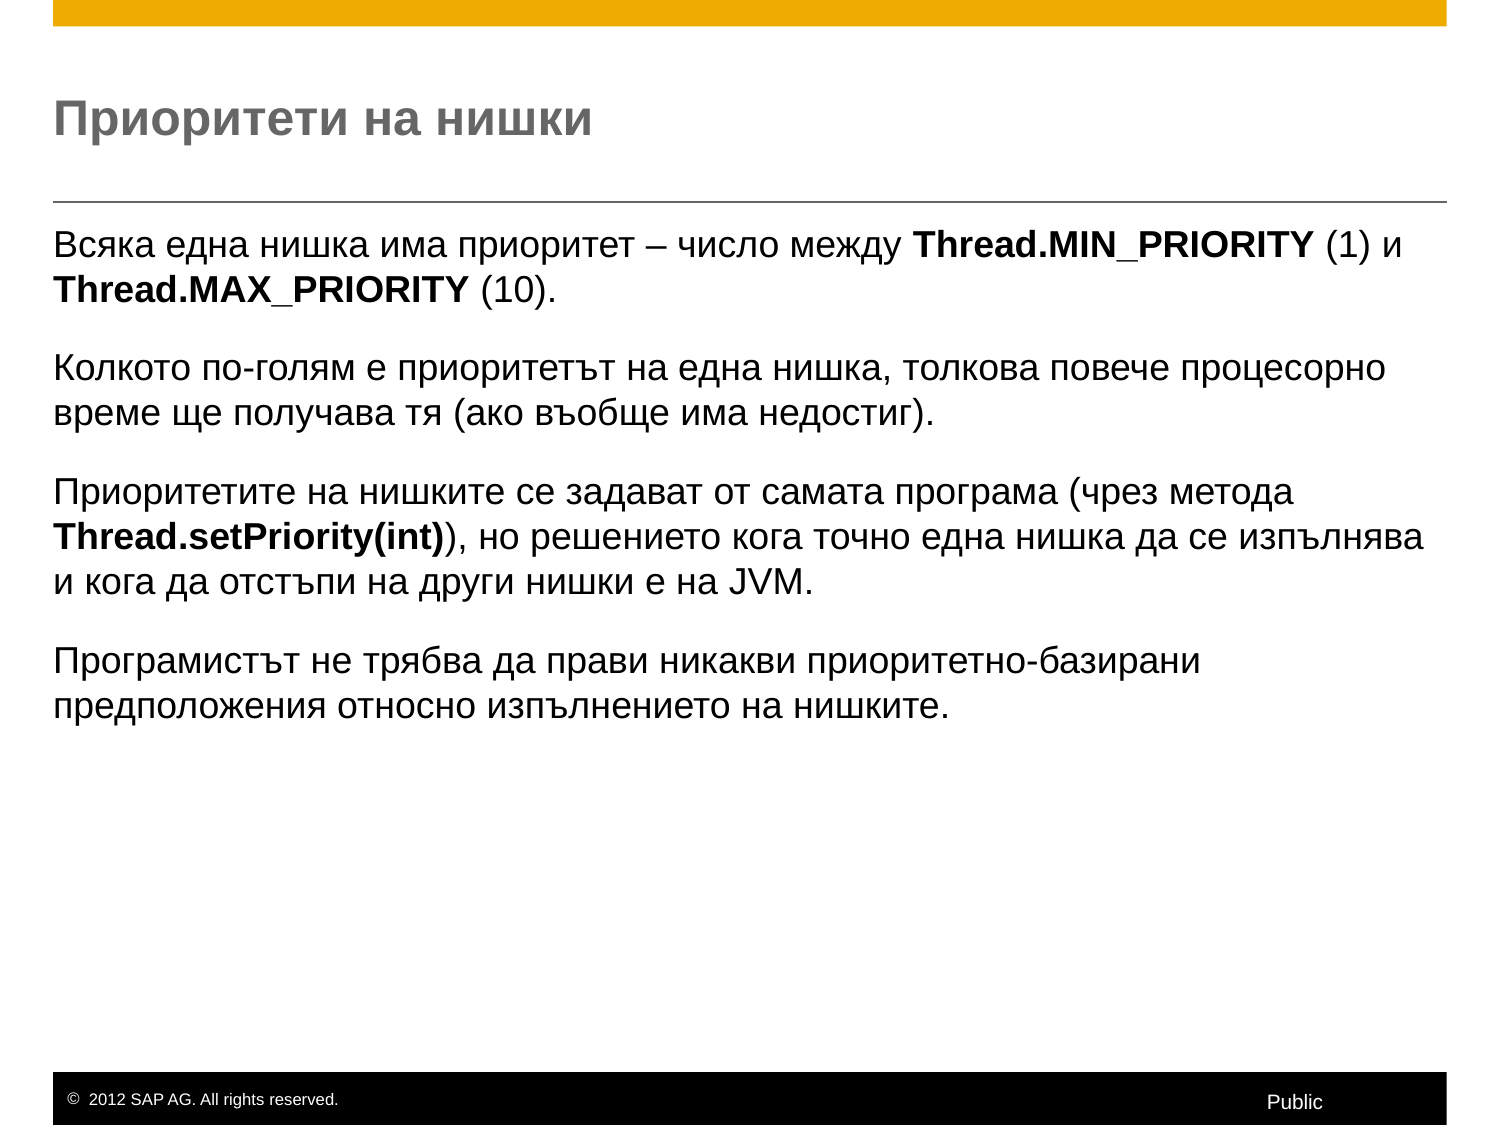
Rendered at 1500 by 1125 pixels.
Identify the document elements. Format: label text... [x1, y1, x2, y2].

title Приоритети на нишки [53, 53, 1447, 178]
list Всяка една нишка има приоритет – число между Thread.MIN_PRIORITY (1) и Thread.MAX_PRIORITY (10). Колкото по-голям е приоритетът на една нишка, толкова повече процесорно време ще получава тя (ако въобще има недостиг). Приоритетите на нишките се задават от самата програма (чрез метода Thread.setPriority(int)), но решението кога точно една нишка да се изпълнява и кога да отстъпи на други нишки е на JVM. Програмистът не трябва да прави никакви приоритетно-базирани предположения относно изпълнението на нишките. [53, 219, 1447, 1025]
